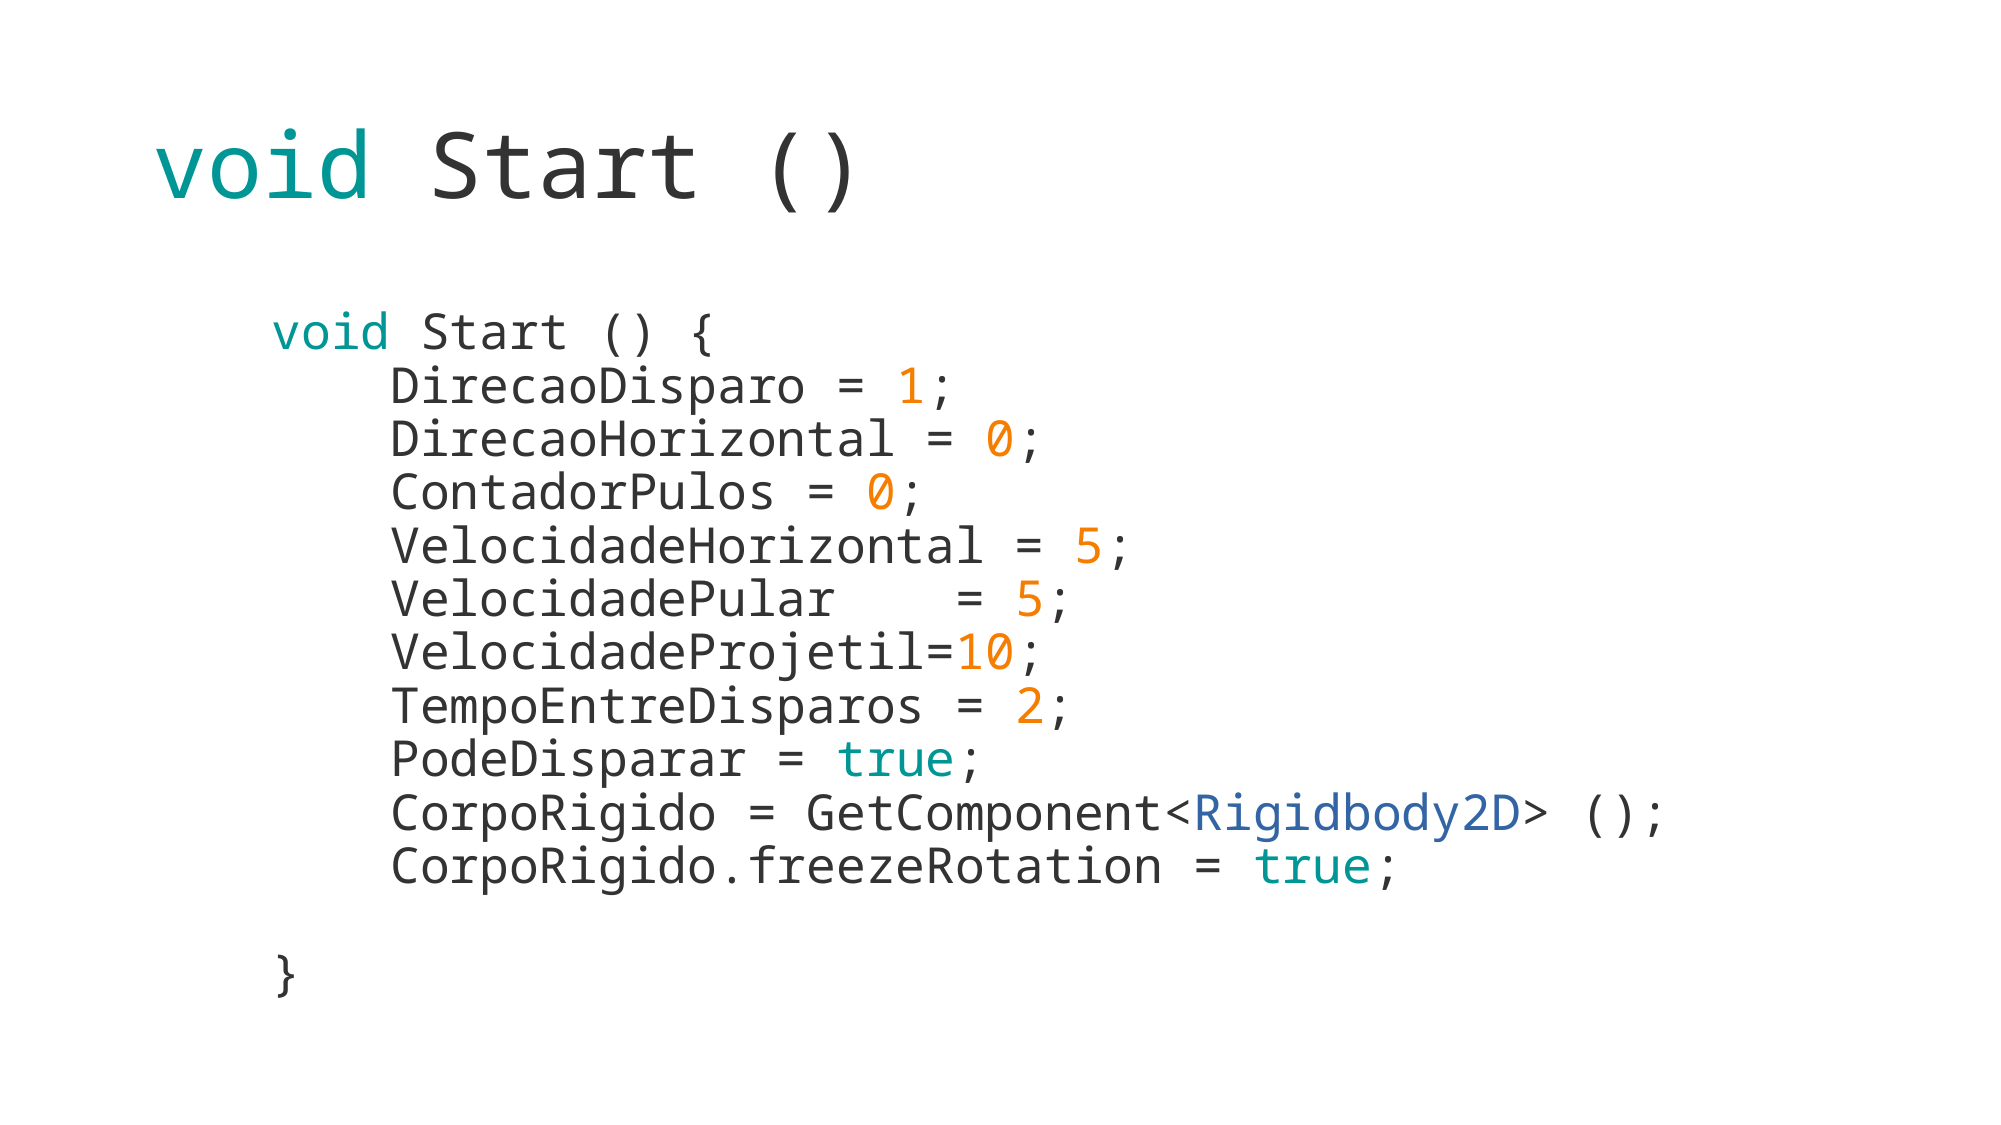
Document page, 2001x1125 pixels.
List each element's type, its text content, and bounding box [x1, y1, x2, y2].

list void Start () { DirecaoDisparo = 1; DirecaoHorizontal = 0; ContadorPulos = 0; VelocidadeHorizontal = 5; VelocidadePular = 5; VelocidadeProjetil=10; TempoEntreDisparos = 2; PodeDisparar = true; CorpoRigido = GetComponent<Rigidbody2D> (); CorpoRigido.freezeRotation = true; } [137, 299, 1863, 1014]
title void Start () [137, 59, 1863, 278]
